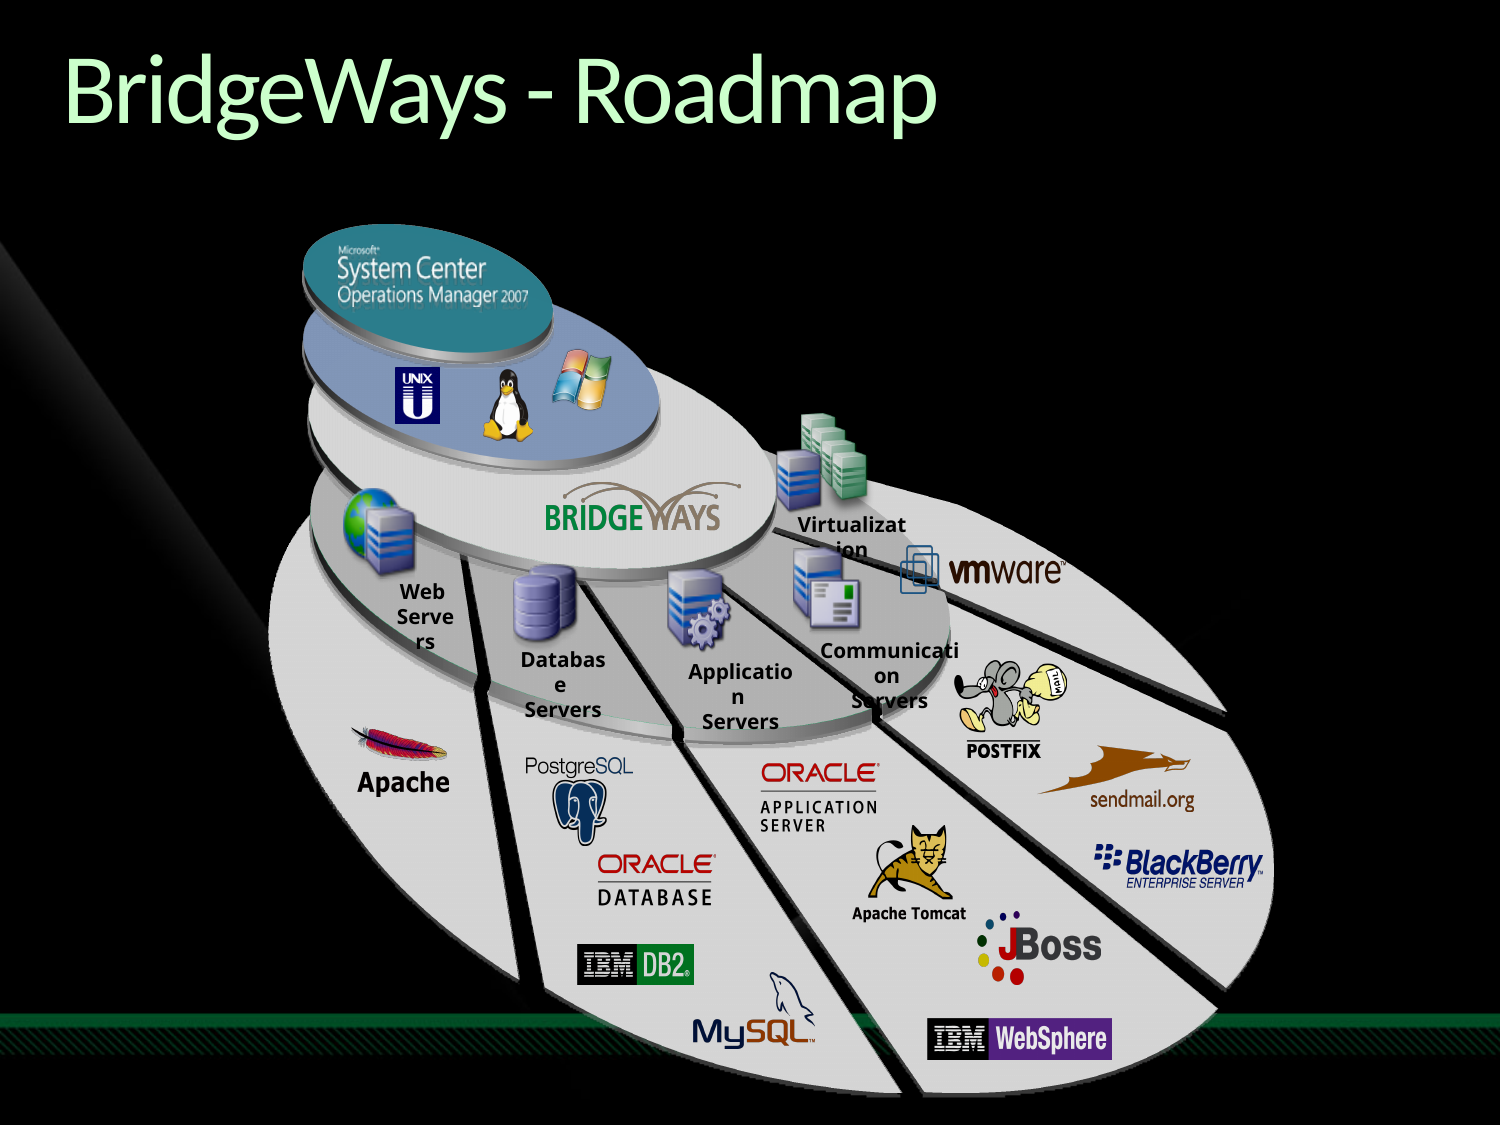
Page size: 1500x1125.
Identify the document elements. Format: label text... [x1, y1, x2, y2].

title BridgeWays - Roadmap [62, 37, 1438, 147]
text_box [263, 224, 1274, 1093]
picture [0, 0, 1500, 1125]
